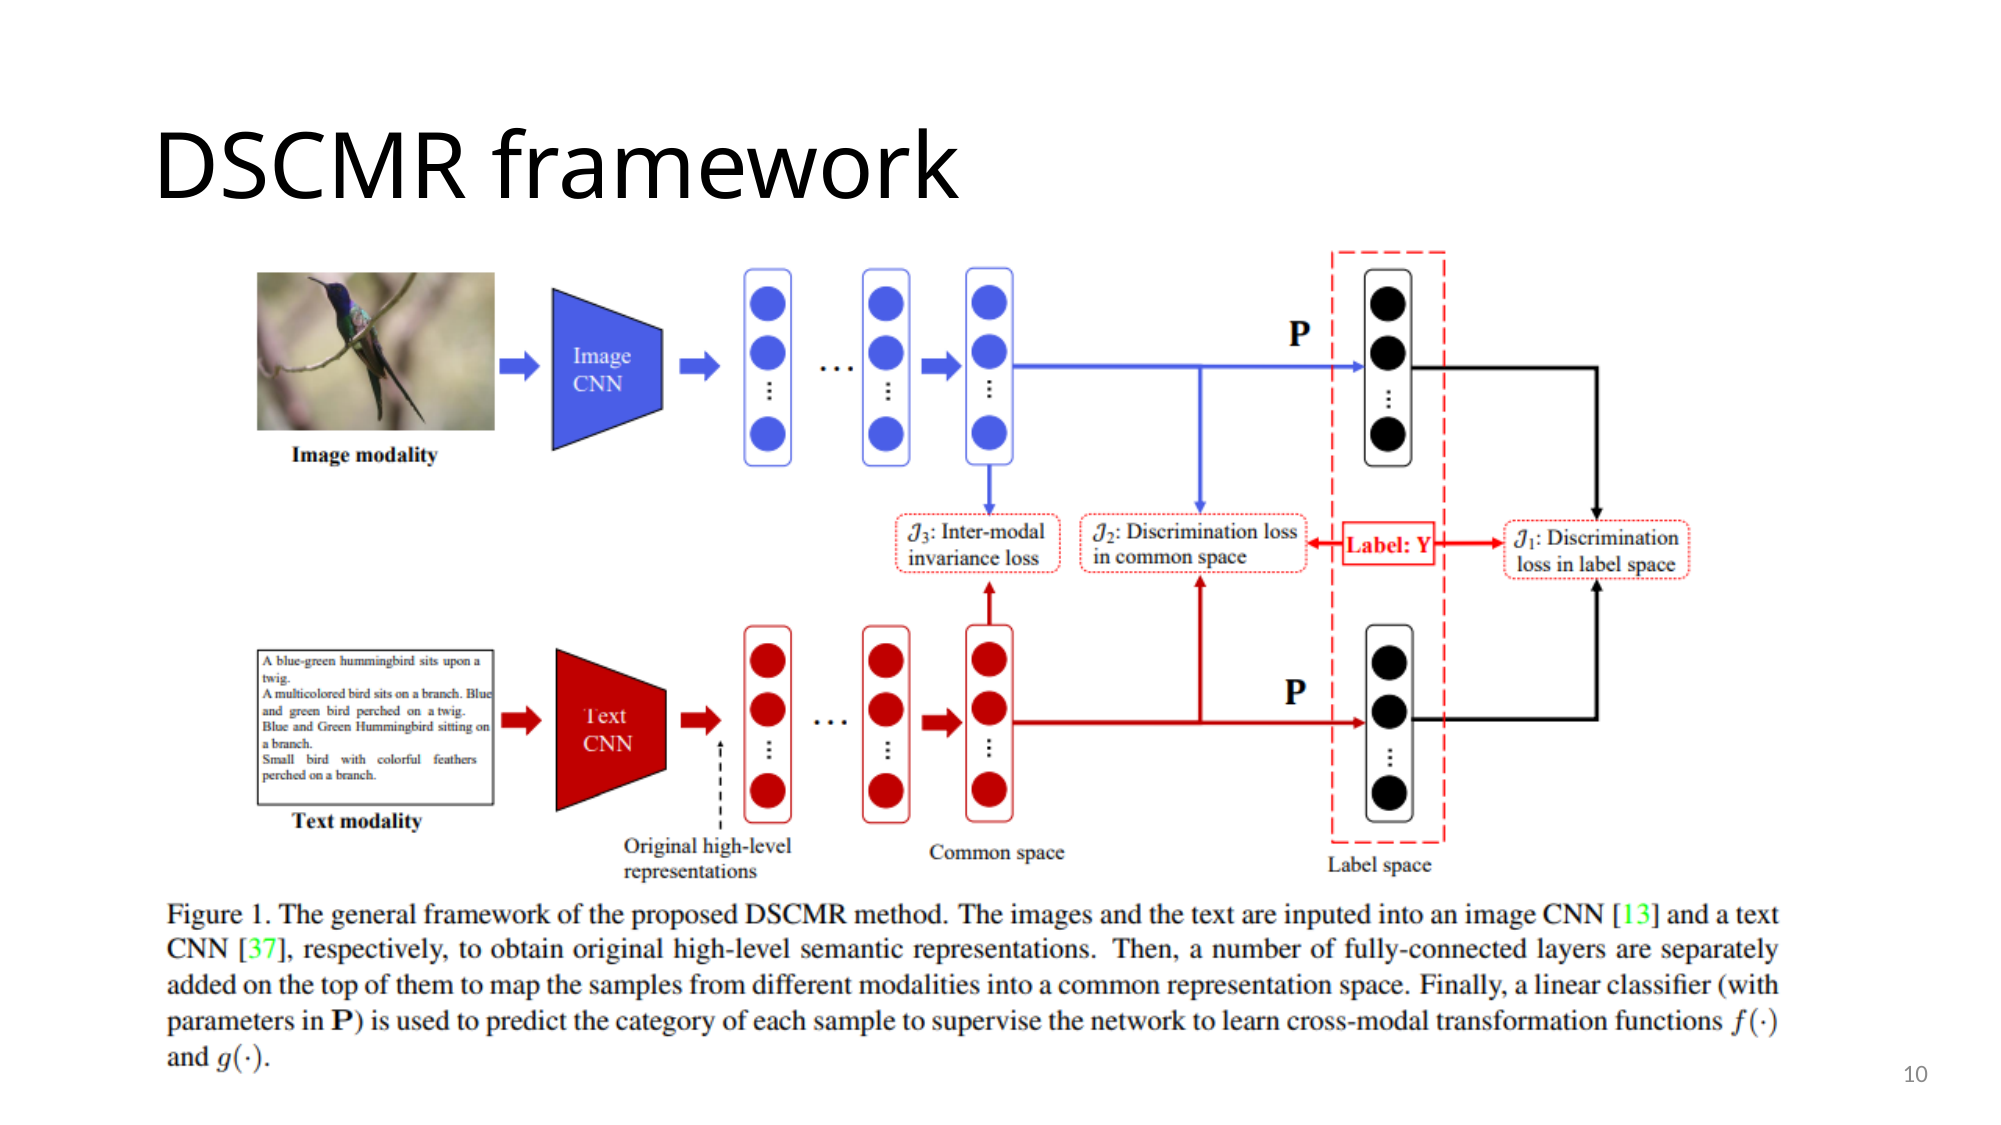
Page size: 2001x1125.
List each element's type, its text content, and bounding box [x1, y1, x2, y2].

title DSCMR framework [137, 59, 1863, 278]
slide_number 10 [1493, 1042, 1944, 1103]
picture [137, 232, 1824, 1088]
